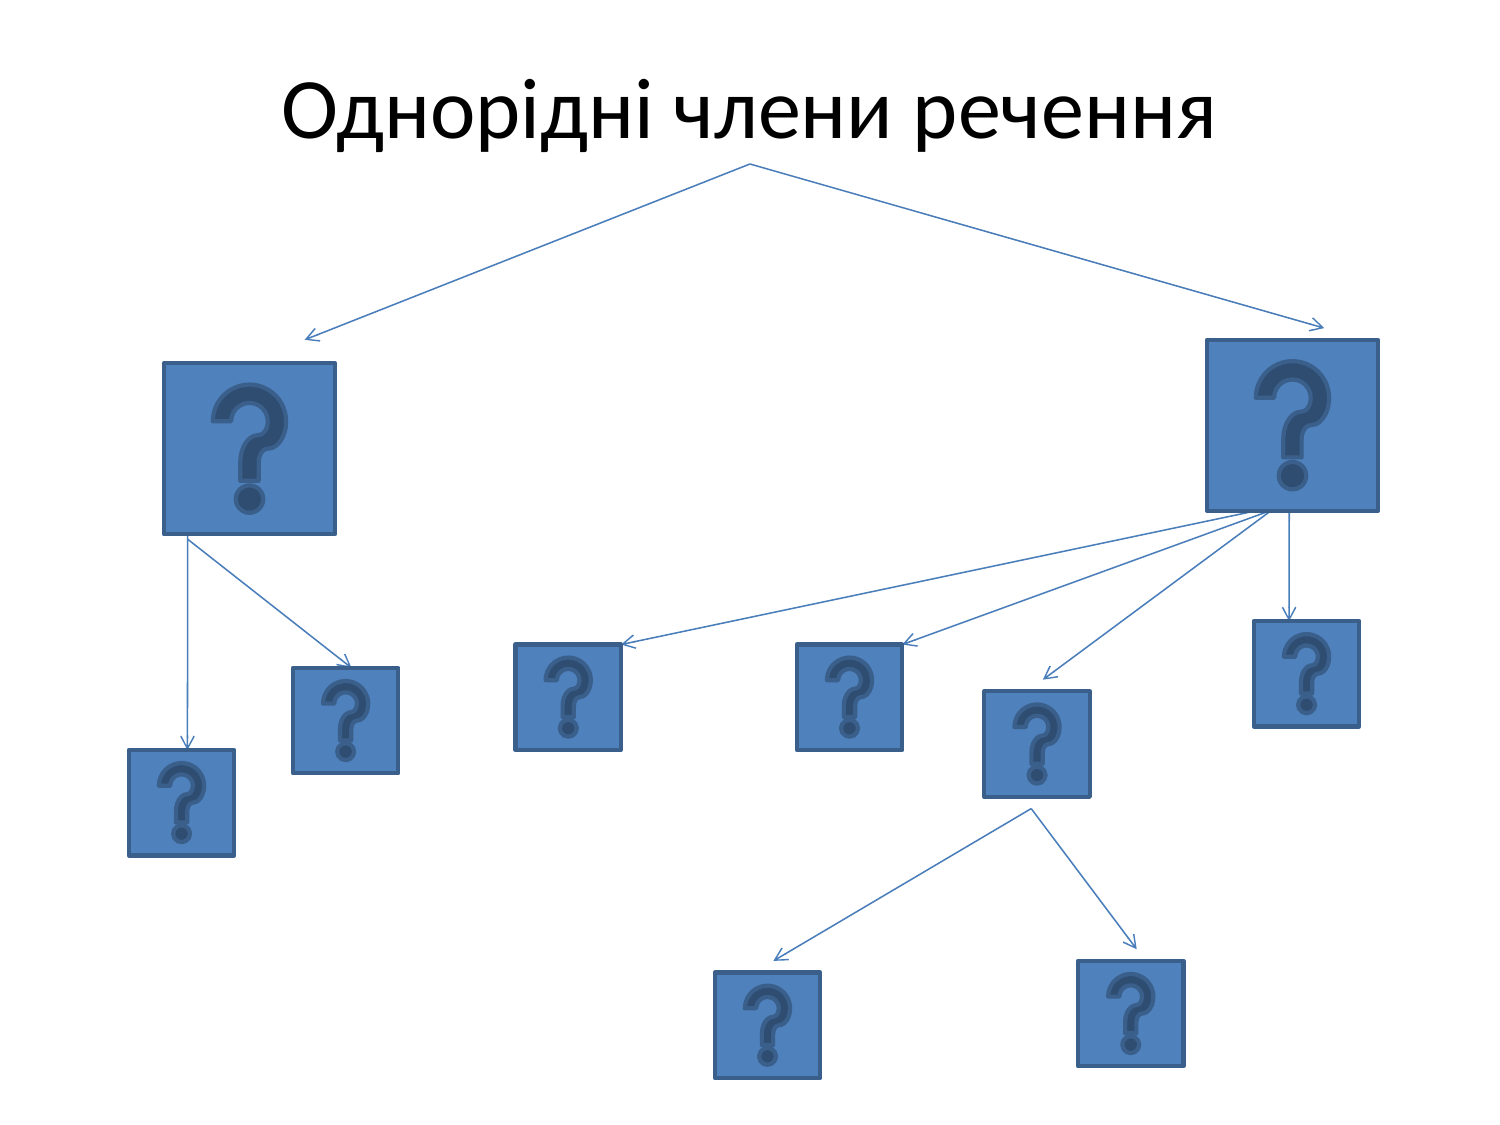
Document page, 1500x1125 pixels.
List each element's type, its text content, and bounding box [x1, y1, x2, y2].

text_box [162, 361, 337, 536]
list [82, 269, 1432, 1012]
title Однорідні члени речення [1125, 45, 1425, 164]
text_box [795, 652, 904, 752]
title Однорідні члени речення [621, 45, 949, 164]
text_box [187, 538, 352, 669]
text_box [1076, 959, 1186, 1068]
text_box [1252, 686, 1361, 729]
text_box [713, 970, 822, 1080]
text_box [773, 808, 1032, 962]
text_box [982, 689, 1092, 799]
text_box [1035, 825, 1155, 932]
text_box [513, 642, 623, 752]
text_box [127, 748, 236, 858]
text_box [954, 0, 1120, 501]
text_box [291, 666, 400, 775]
text_box [1205, 338, 1380, 513]
title Однорідні члени речення [75, 45, 434, 164]
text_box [620, 503, 1037, 645]
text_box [439, 29, 616, 475]
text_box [1042, 445, 1360, 680]
